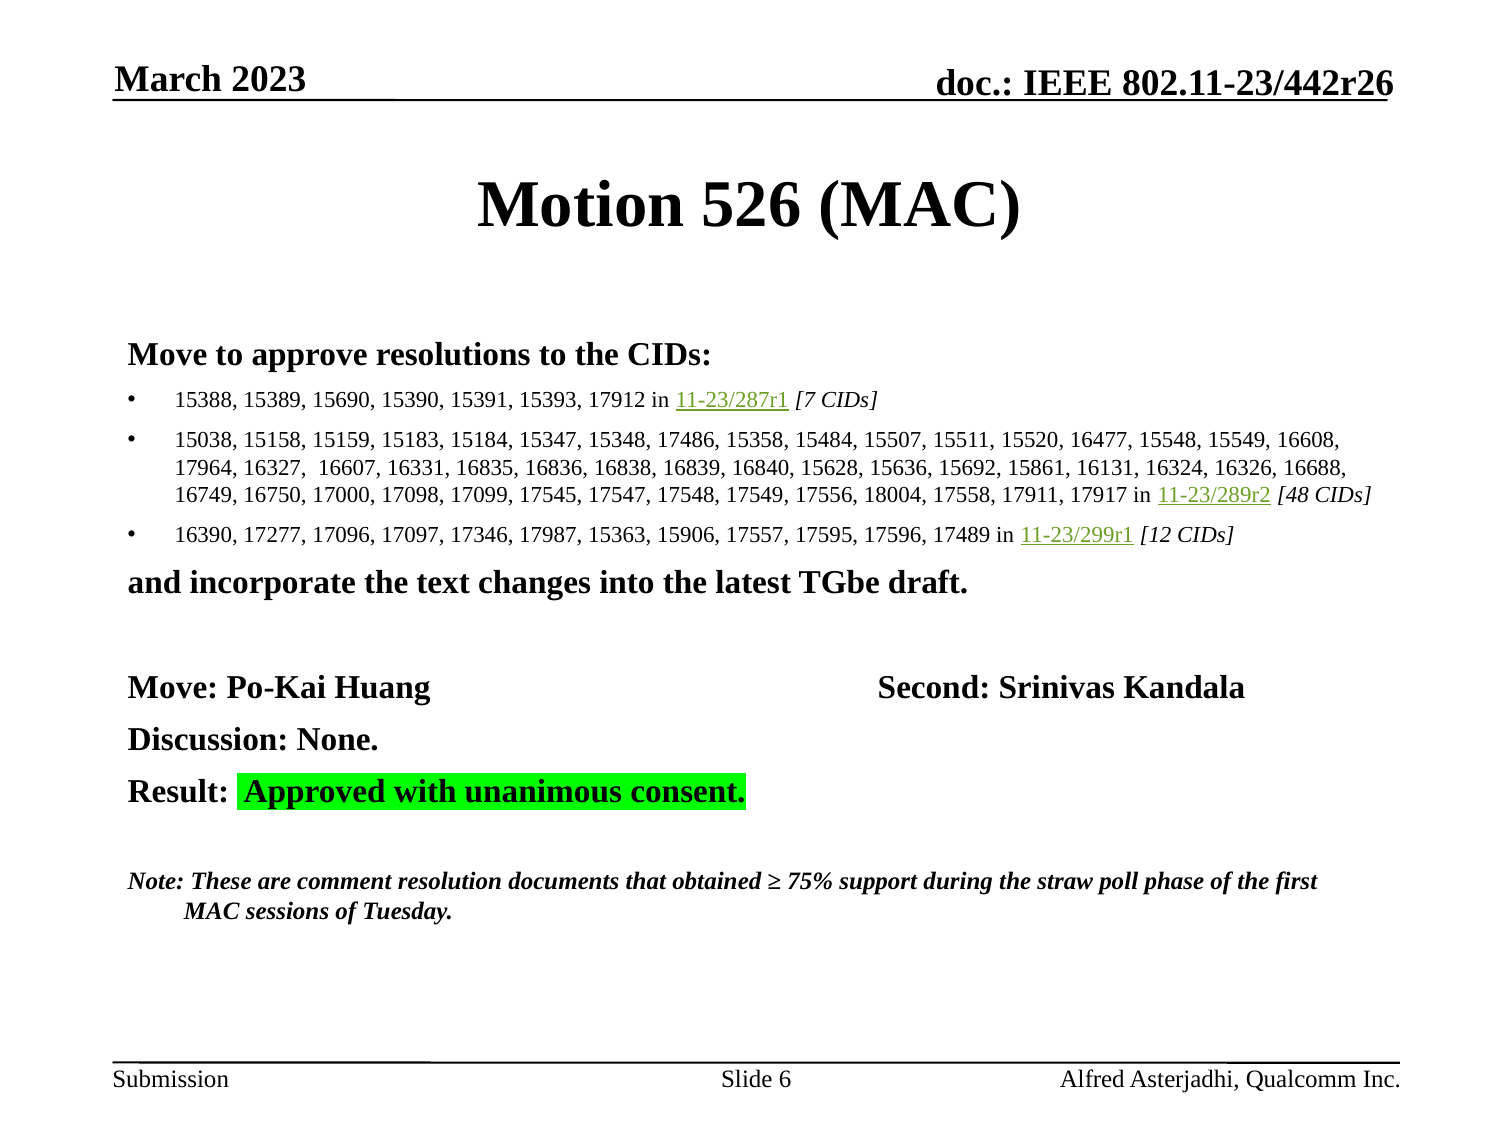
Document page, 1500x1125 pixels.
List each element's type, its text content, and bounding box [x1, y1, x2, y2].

slide_number Slide 6 [712, 1061, 800, 1123]
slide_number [114, 54, 423, 100]
title Motion 526 (MAC) [112, 112, 1388, 288]
list Move to approve resolutions to the CIDs: 15388, 15389, 15690, 15390, 15391, 15393, 17912 in 11-23/287r1 [7 CIDs] 15038, 15158, 15159, 15183, 15184, 15347, 15348, 17486, 15358, 15484, 15507, 15511, 15520, 16477, 15548, 15549, 16608, 17964, 16327, 16607, 16331, 16835, 16836, 16838, 16839, 16840, 15628, 15636, 15692, 15861, 16131, 16324, 16326, 16688, 16749, 16750, 17000, 17098, 17099, 17545, 17547, 17548, 17549, 17556, 18004, 17558, 17911, 17917 in 11-23/289r2 [48 CIDs] 16390, 17277, 17096, 17097, 17346, 17987, 15363, 15906, 17557, 17595, 17596, 17489 in 11-23/299r1 [12 CIDs] and incorporate the text changes into the latest TGbe draft. Move: Po-Kai Huang Second: Srinivas Kandala Discussion: None. Result: Approved with unanimous consent. Note: These are comment resolution documents that obtained ≥ 75% support during the straw poll phase of the first MAC sessions of Tuesday. [112, 324, 1388, 1063]
footer Alfred Asterjadhi, Qualcomm Inc. [878, 1061, 1402, 1093]
